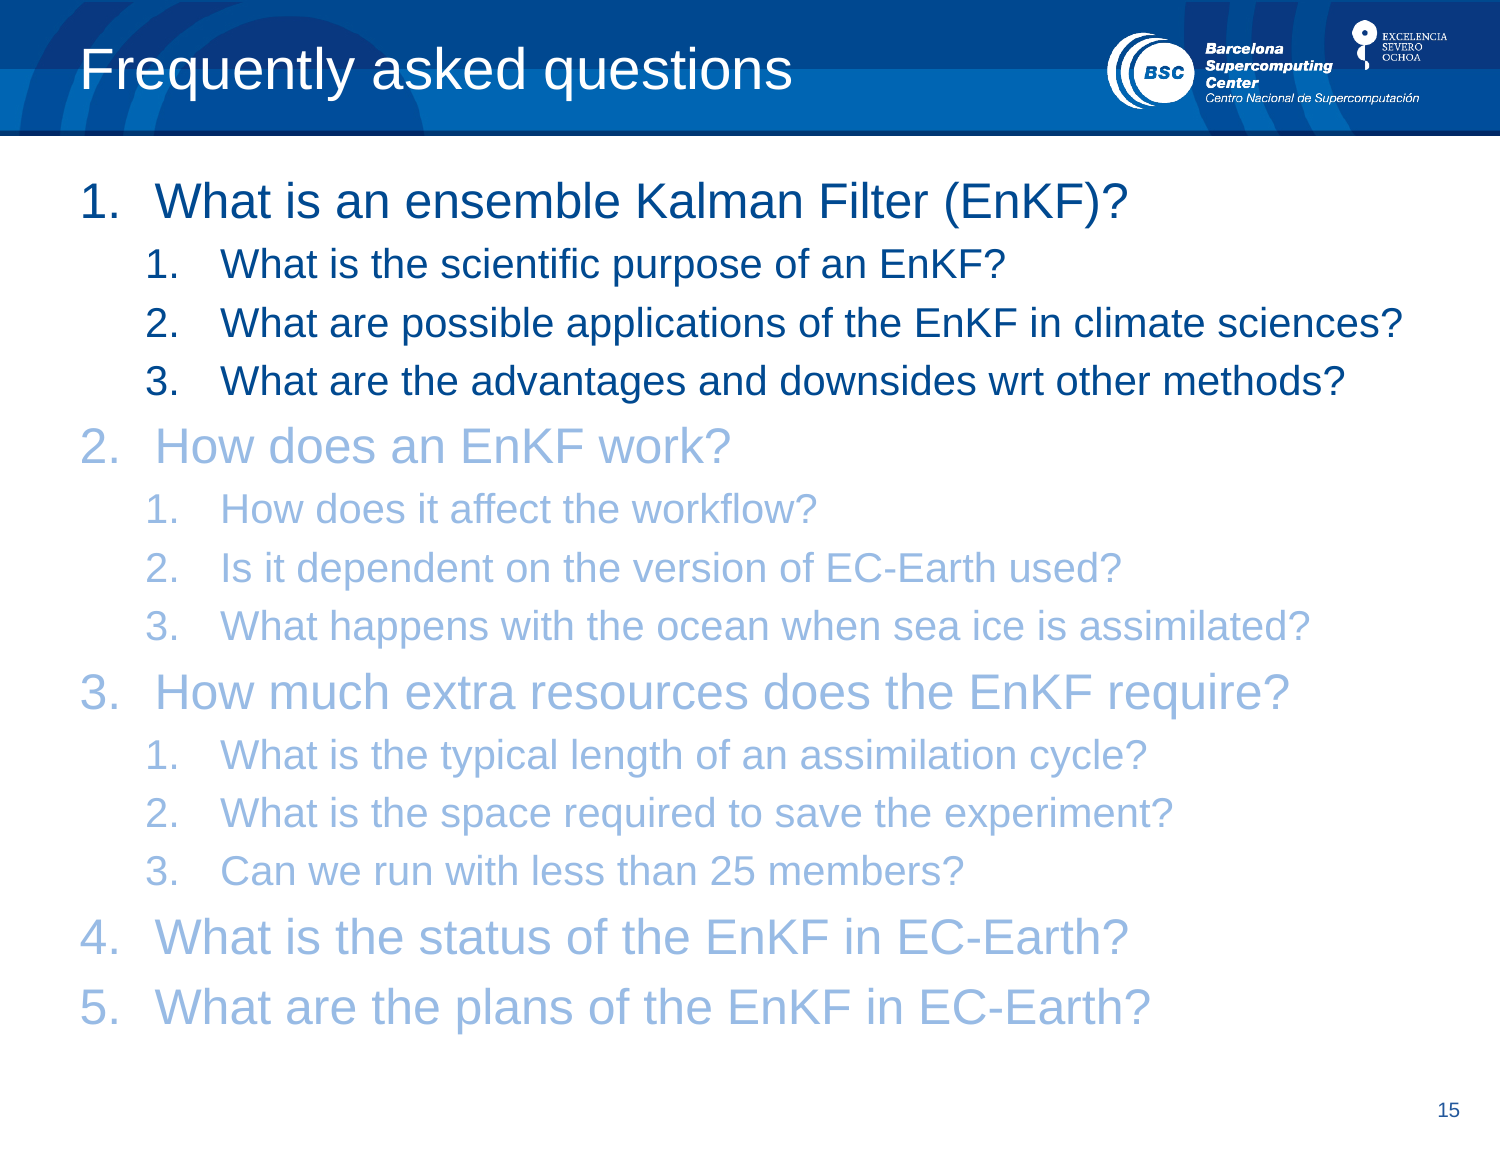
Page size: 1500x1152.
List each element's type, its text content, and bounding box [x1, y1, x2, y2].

title Frequently asked questions [65, 23, 1081, 138]
picture [0, 0, 1500, 136]
list What is an ensemble Kalman Filter (EnKF)? What is the scientific purpose of an EnKF? What are possible applications of the EnKF in climate sciences? What are the advantages and downsides wrt other methods? How does an EnKF work? How does it affect the workflow? Is it dependent on the version of EC-Earth used? What happens with the ocean when sea ice is assimilated? How much extra resources does the EnKF require? What is the typical length of an assimilation cycle? What is the space required to save the experiment? Can we run with less than 25 members? What is the status of the EnKF in EC-Earth? What are the plans of the EnKF in EC-Earth? [64, 161, 1432, 1068]
